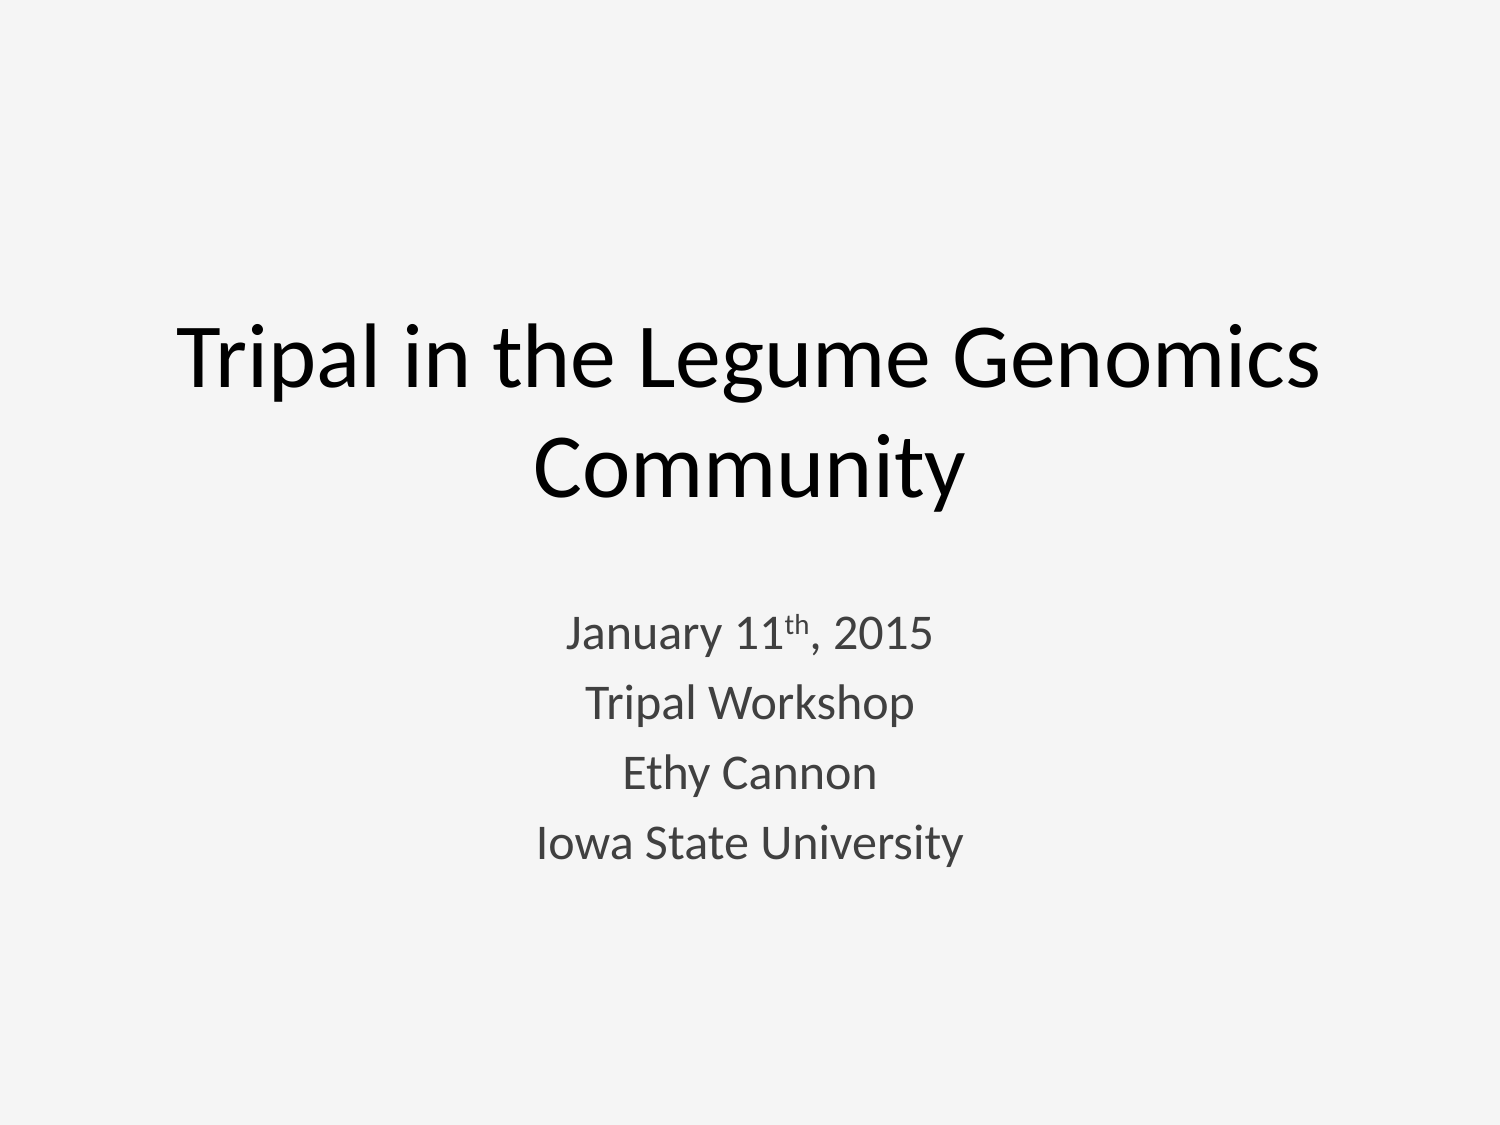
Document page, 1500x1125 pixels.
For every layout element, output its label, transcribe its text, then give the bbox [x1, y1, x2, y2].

title Tripal in the Legume Genomics Community [112, 285, 1388, 527]
subtitle January 11th, 2015 Tripal Workshop Ethy Cannon Iowa State University [225, 591, 1275, 880]
